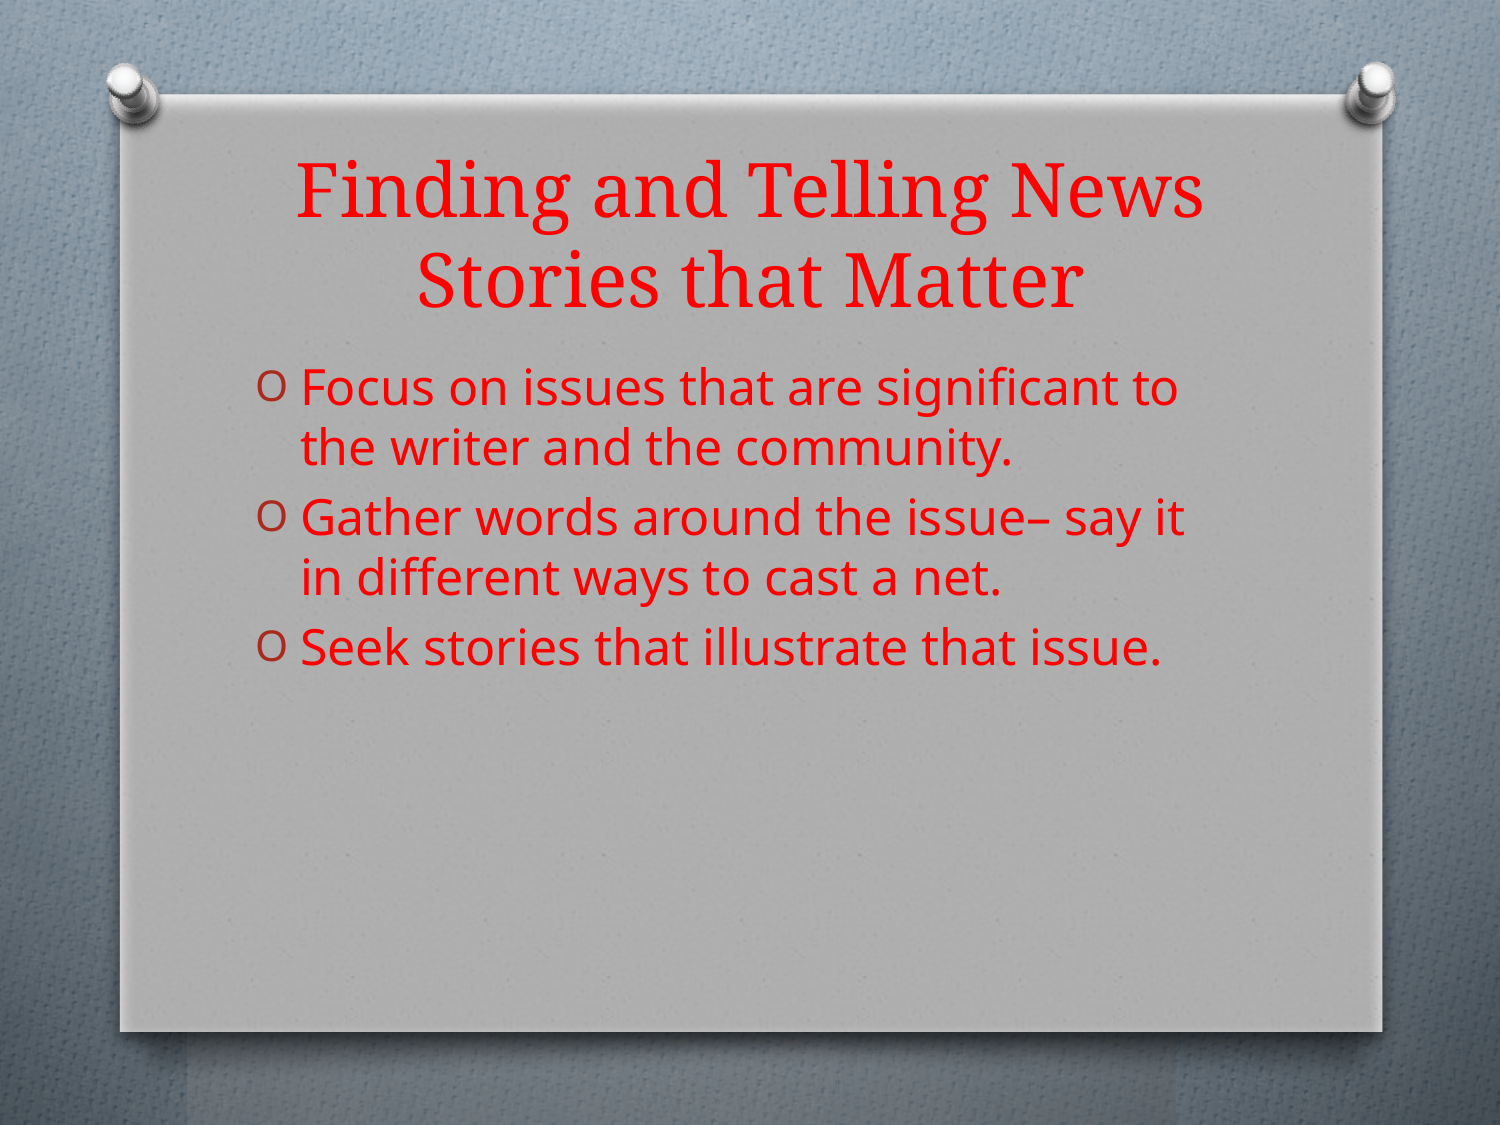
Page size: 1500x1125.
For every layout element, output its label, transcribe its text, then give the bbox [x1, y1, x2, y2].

title Finding and Telling News Stories that Matter [179, 134, 1323, 332]
picture [75, 29, 198, 153]
list Focus on issues that are significant to the writer and the community. Gather words around the issue– say it in different ways to cast a net. Seek stories that illustrate that issue. [240, 347, 1257, 939]
picture [1317, 35, 1439, 156]
